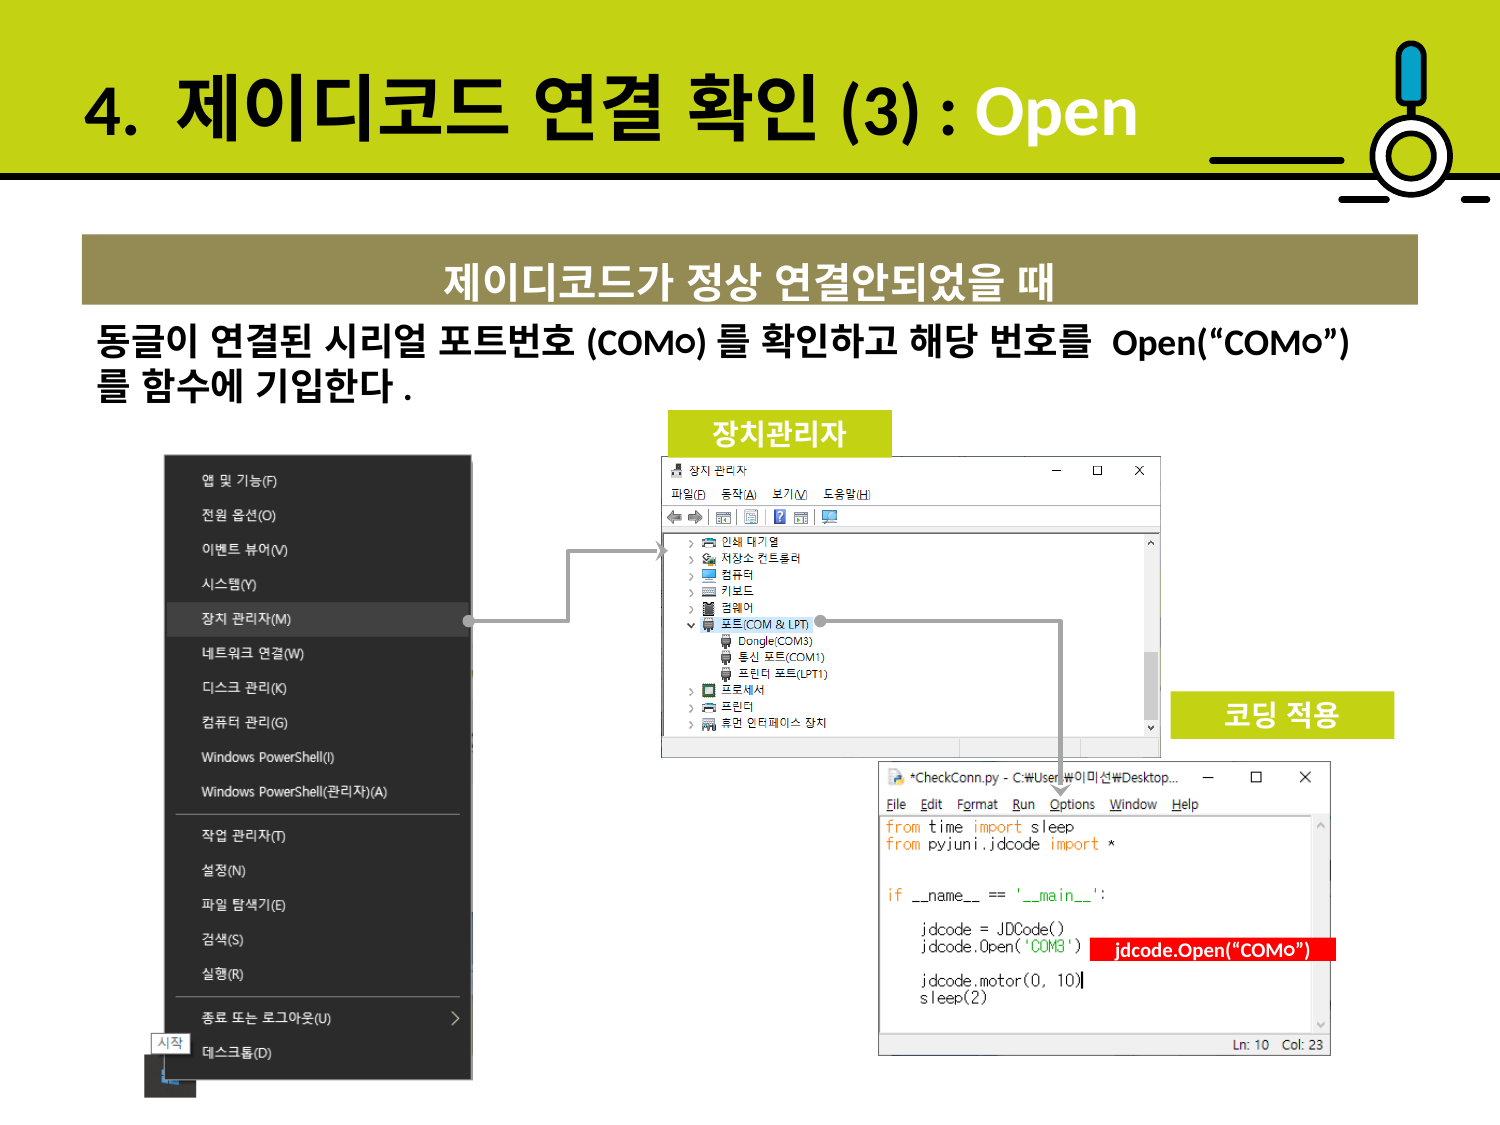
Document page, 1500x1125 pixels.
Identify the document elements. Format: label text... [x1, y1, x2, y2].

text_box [468, 550, 669, 622]
picture [140, 448, 474, 1102]
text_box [820, 620, 1061, 797]
text_box 장치관리자 [667, 410, 892, 455]
picture [661, 456, 1161, 758]
text_box 4. 제이디코드 연결 확인(3) : Open [70, 11, 1266, 158]
text_box 제이디코드가 정상 연결안되었을 때 [81, 234, 1418, 305]
text_box 코딩 적용 [1170, 691, 1395, 739]
picture [878, 761, 1331, 1056]
text_box 동글이 연결된 시리얼 포트번호(COM○)를 확인하고 해당 번호를 Open(“COM○”) 를 함수에 기입한다. [81, 328, 1418, 399]
